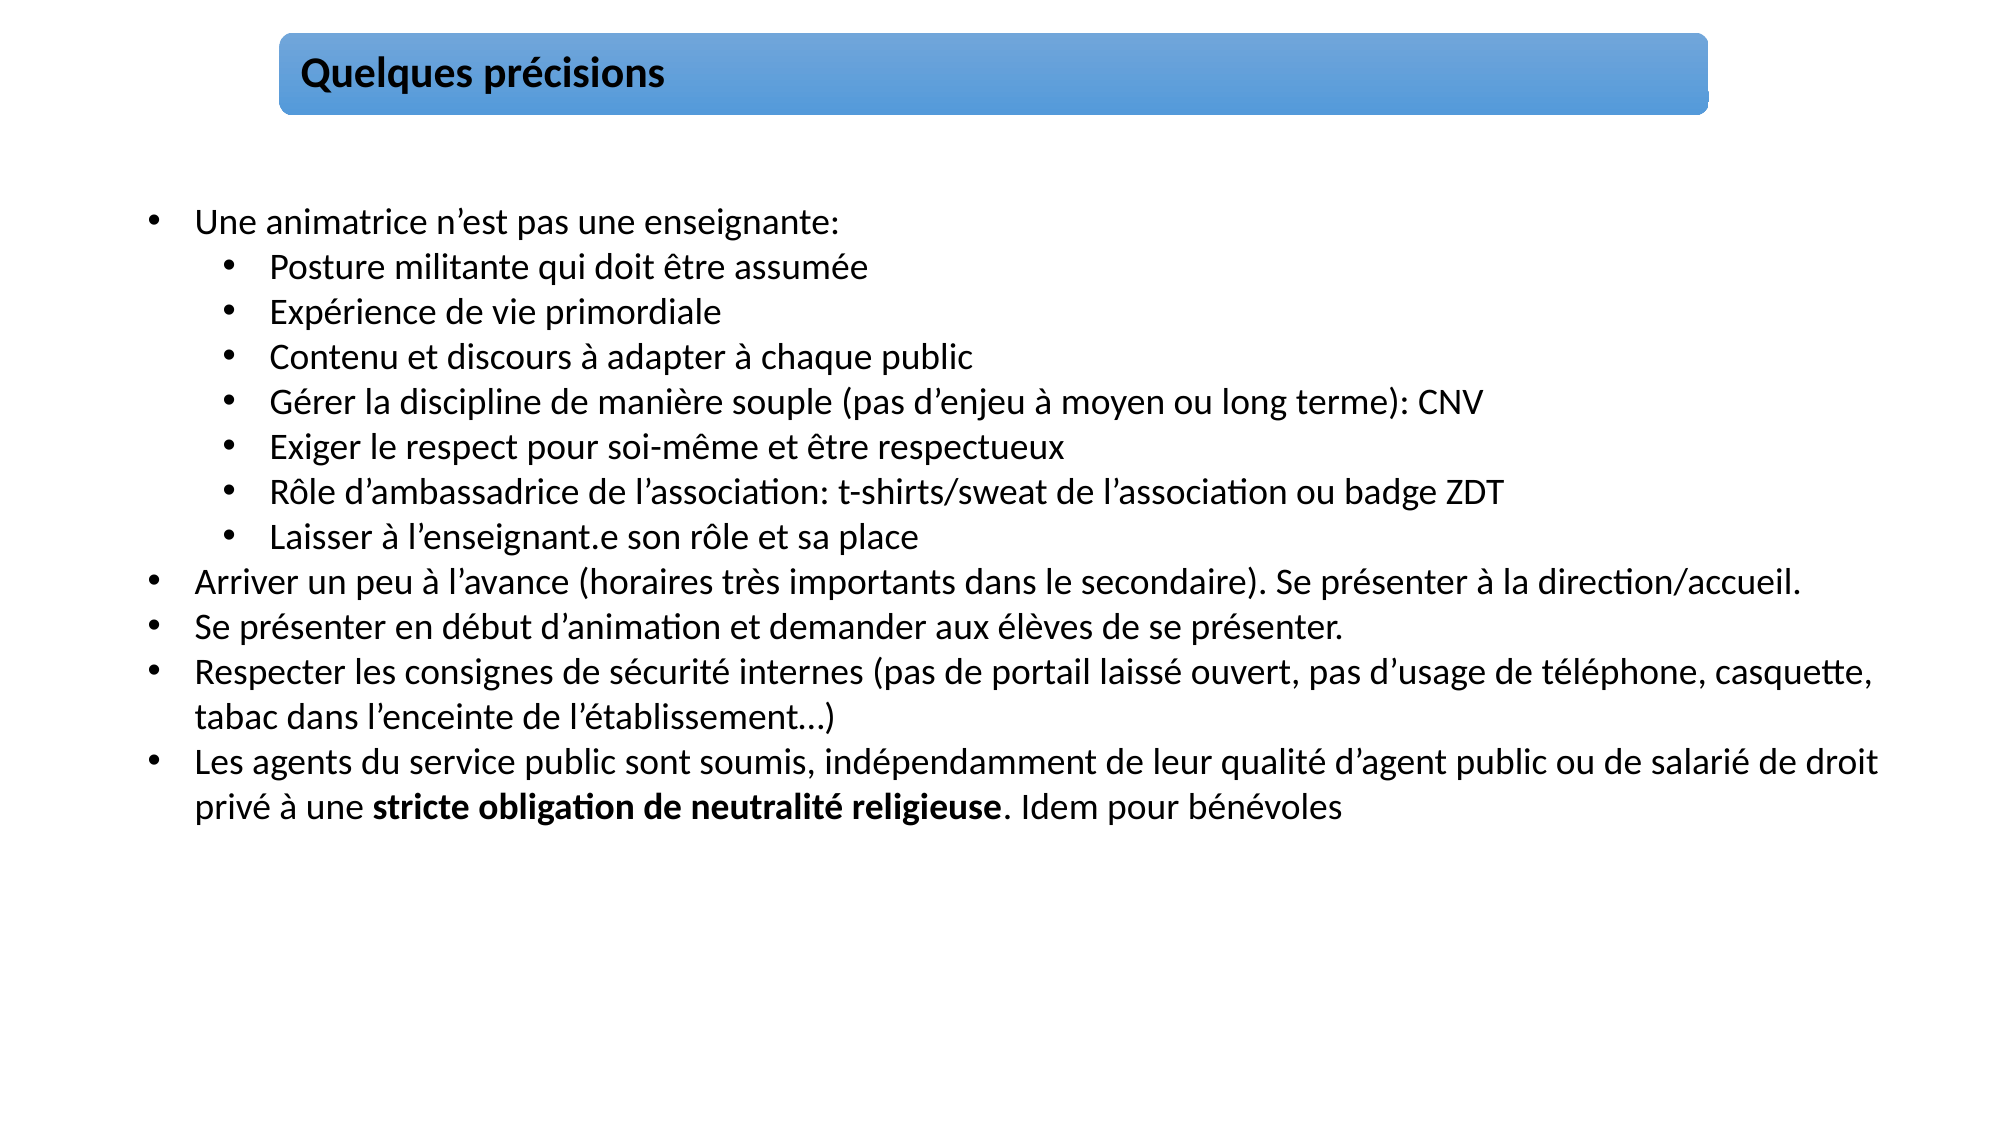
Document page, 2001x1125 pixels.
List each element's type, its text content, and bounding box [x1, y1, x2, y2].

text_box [279, 30, 1709, 117]
text_box Une animatrice n’est pas une enseignante: Posture militante qui doit être assumée Expérience de vie primordiale Contenu et discours à adapter à chaque public Gérer la discipline de manière souple (pas d’enjeu à moyen ou long terme): CNV Exiger le respect pour soi-même et être respectueux Rôle d’ambassadrice de l’association: t-shirts/sweat de l’association ou badge ZDT Laisser à l’enseignant.e son rôle et sa place Arriver un peu à l’avance (horaires très importants dans le secondaire). Se présenter à la direction/accueil. Se présenter en début d’animation et demander aux élèves de se présenter. Respecter les consignes de sécurité internes (pas de portail laissé ouvert, pas d’usage de téléphone, casquette, tabac dans l’enceinte de l’établissement…) Les agents du service public sont soumis, indépendamment de leur qualité d’agent public ou de salarié de droit privé à une stricte obligation de neutralité religieuse. Idem pour bénévoles [132, 189, 1911, 835]
